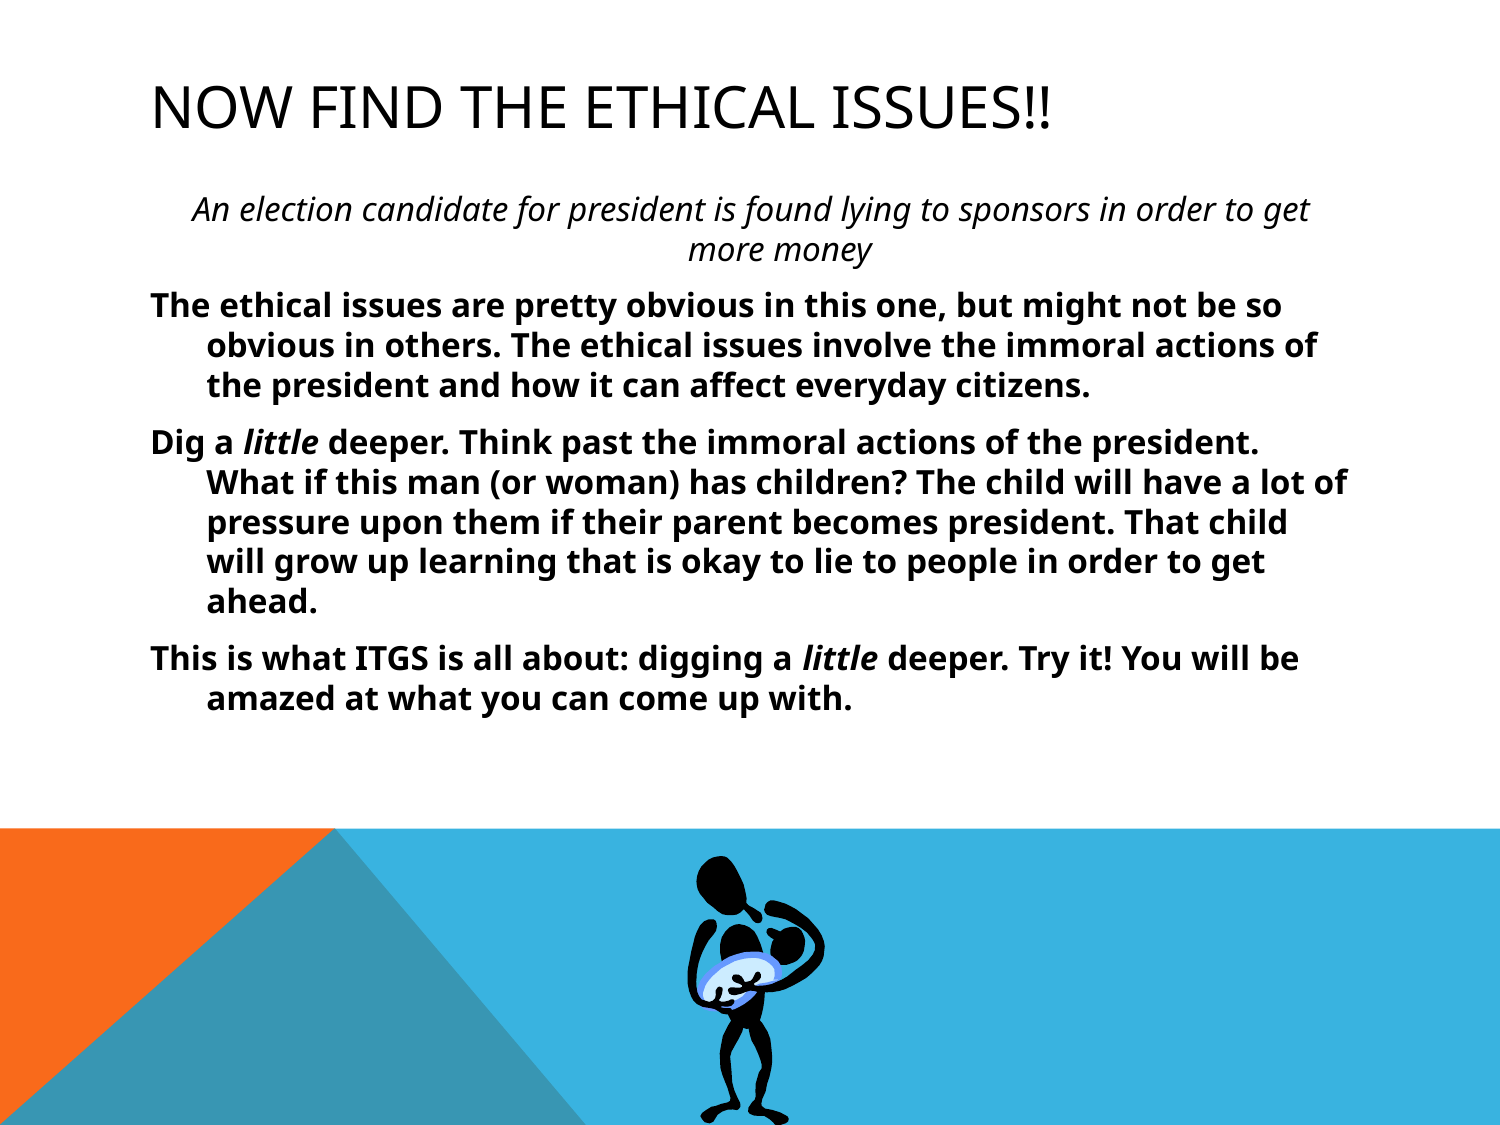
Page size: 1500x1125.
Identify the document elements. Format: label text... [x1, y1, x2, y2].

picture [687, 855, 826, 1125]
title Now find the ethical issues!! [135, 60, 1369, 150]
list An election candidate for president is found lying to sponsors in order to get more money The ethical issues are pretty obvious in this one, but might not be so obvious in others. The ethical issues involve the immoral actions of the president and how it can affect everyday citizens. Dig a little deeper. Think past the immoral actions of the president. What if this man (or woman) has children? The child will have a lot of pressure upon them if their parent becomes president. That child will grow up learning that is okay to lie to people in order to get ahead. This is what ITGS is all about: digging a little deeper. Try it! You will be amazed at what you can come up with. [135, 180, 1369, 768]
